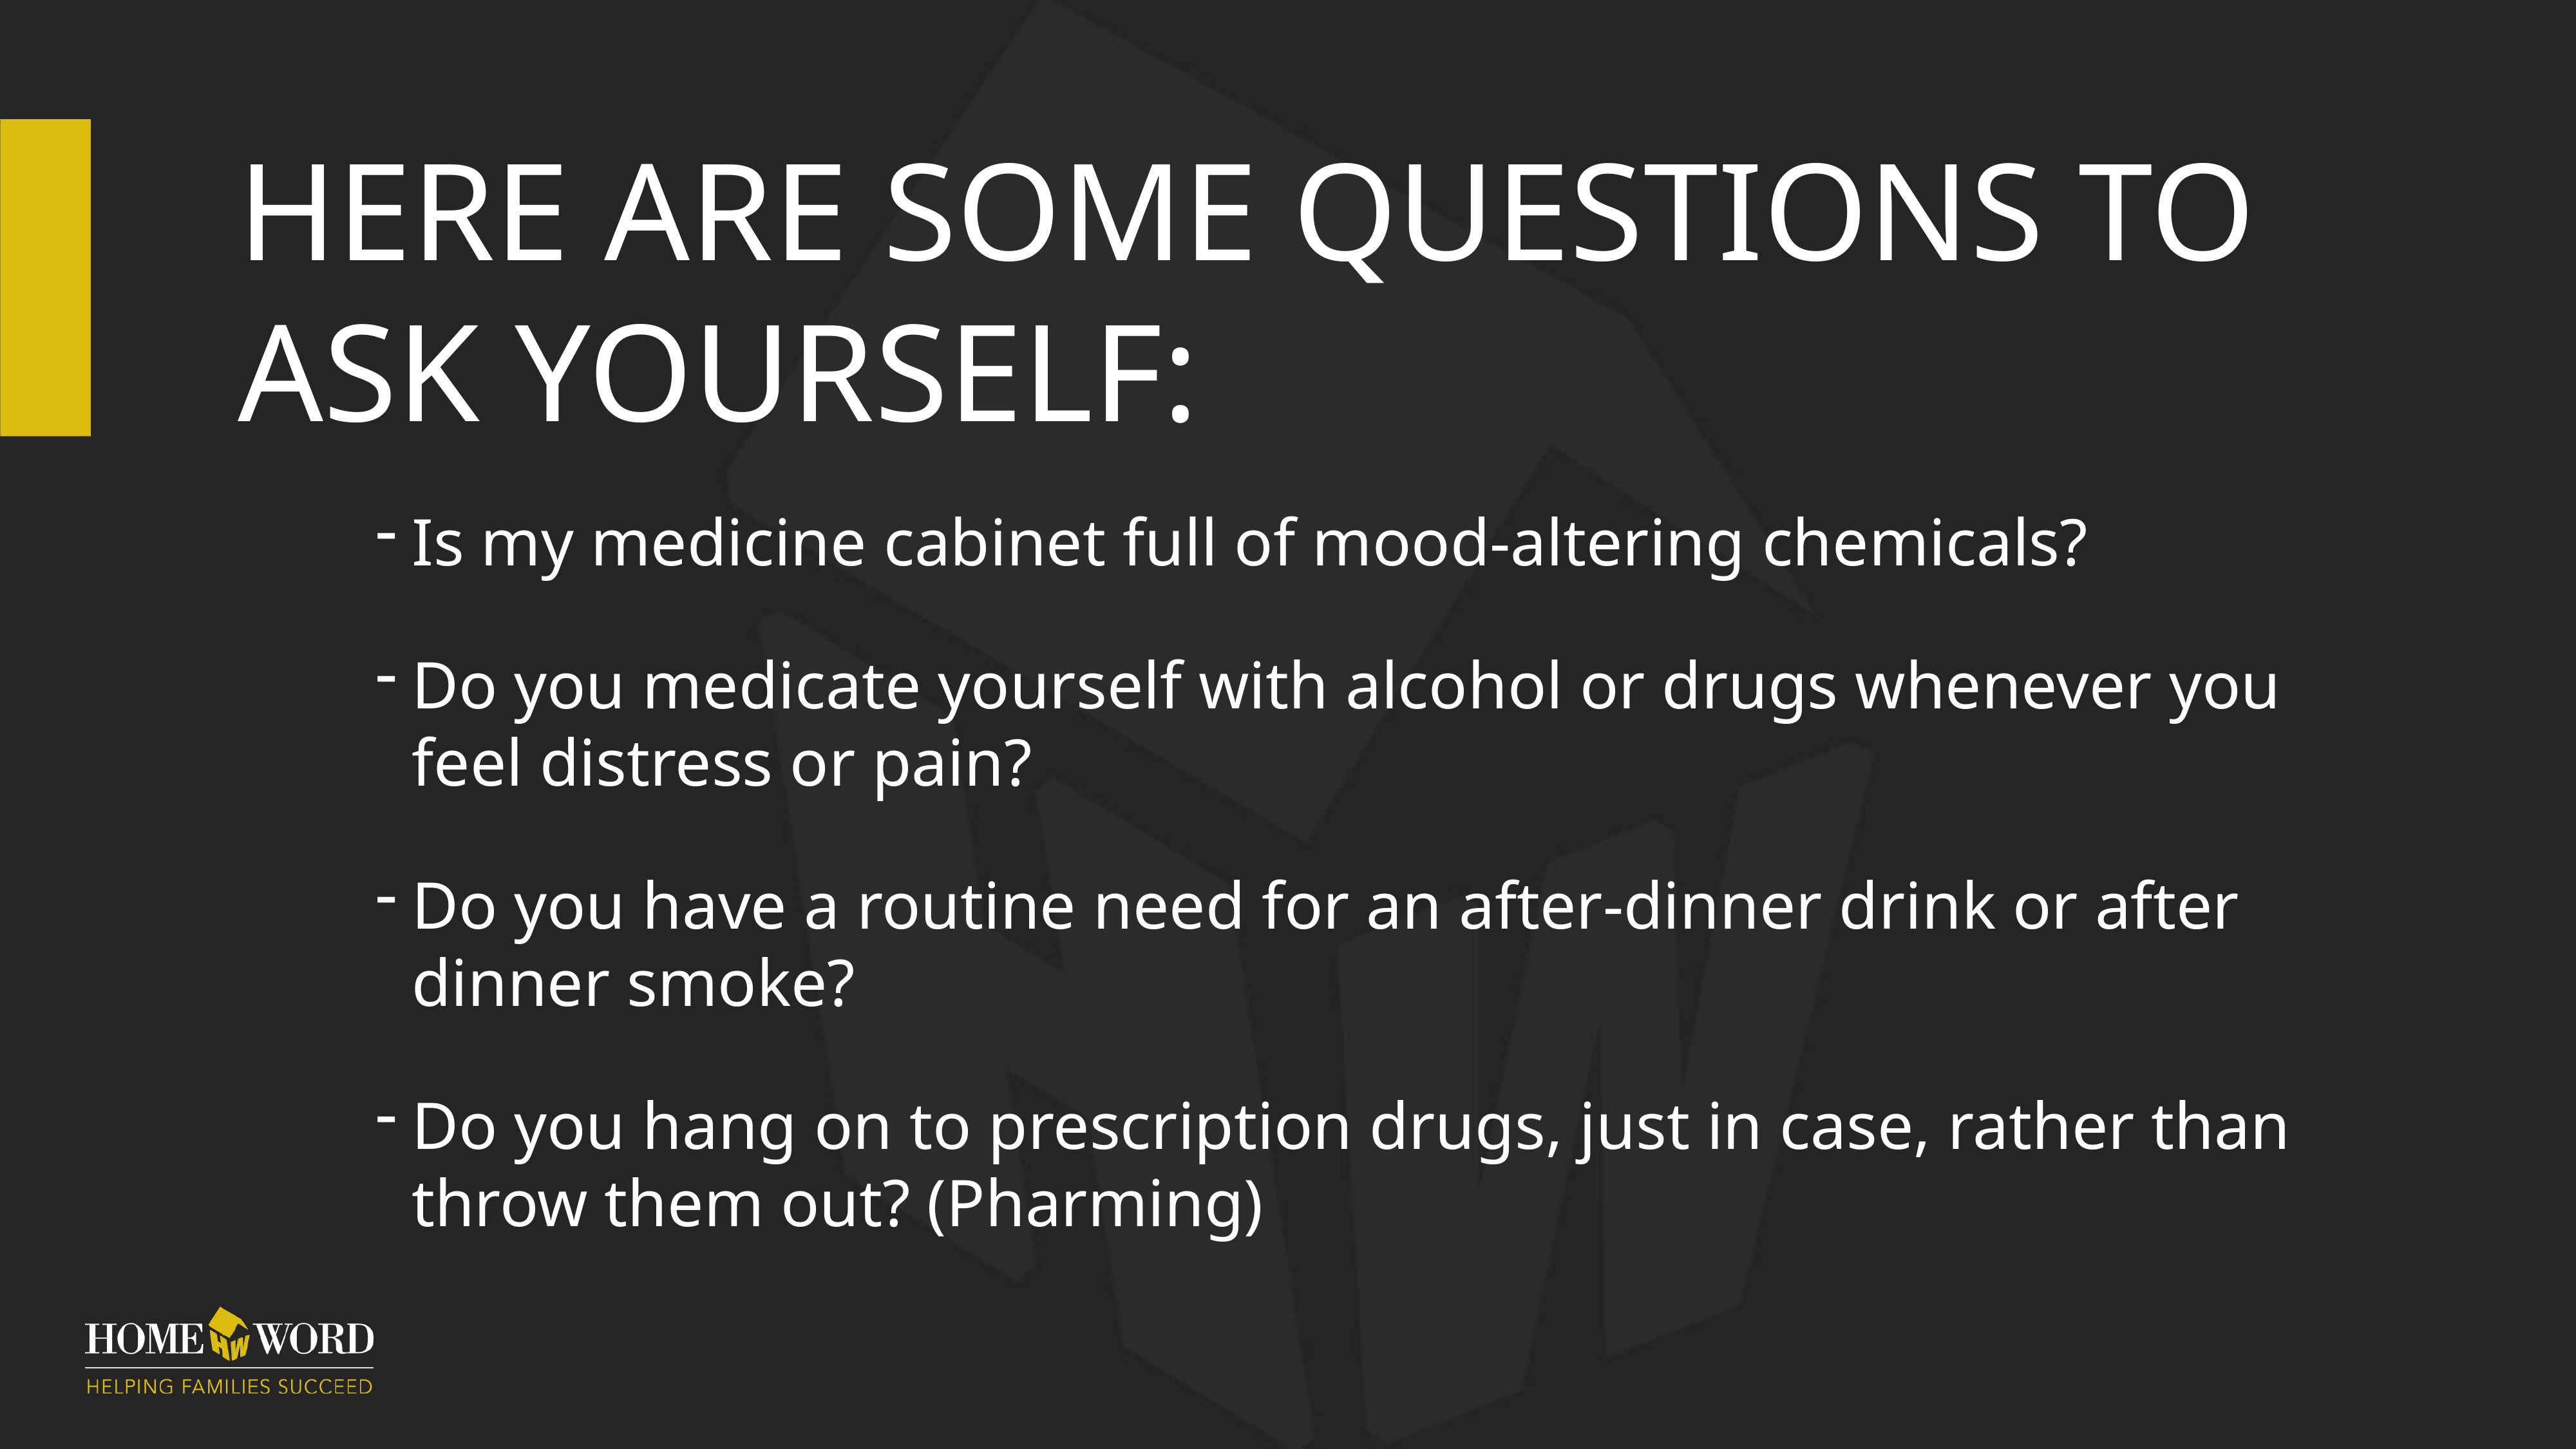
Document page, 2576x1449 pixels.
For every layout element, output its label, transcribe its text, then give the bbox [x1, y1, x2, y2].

title Here are some questions to ask yourself: [232, 120, 2282, 466]
picture [0, 0, 2576, 1449]
text_box Is my medicine cabinet full of mood-altering chemicals? Do you medicate yourself with alcohol or drugs whenever you feel distress or pain? Do you have a routine need for an after-dinner drink or after dinner smoke? Do you hang on to prescription drugs, just in case, rather than throw them out? (Pharming) [370, 495, 2351, 1249]
